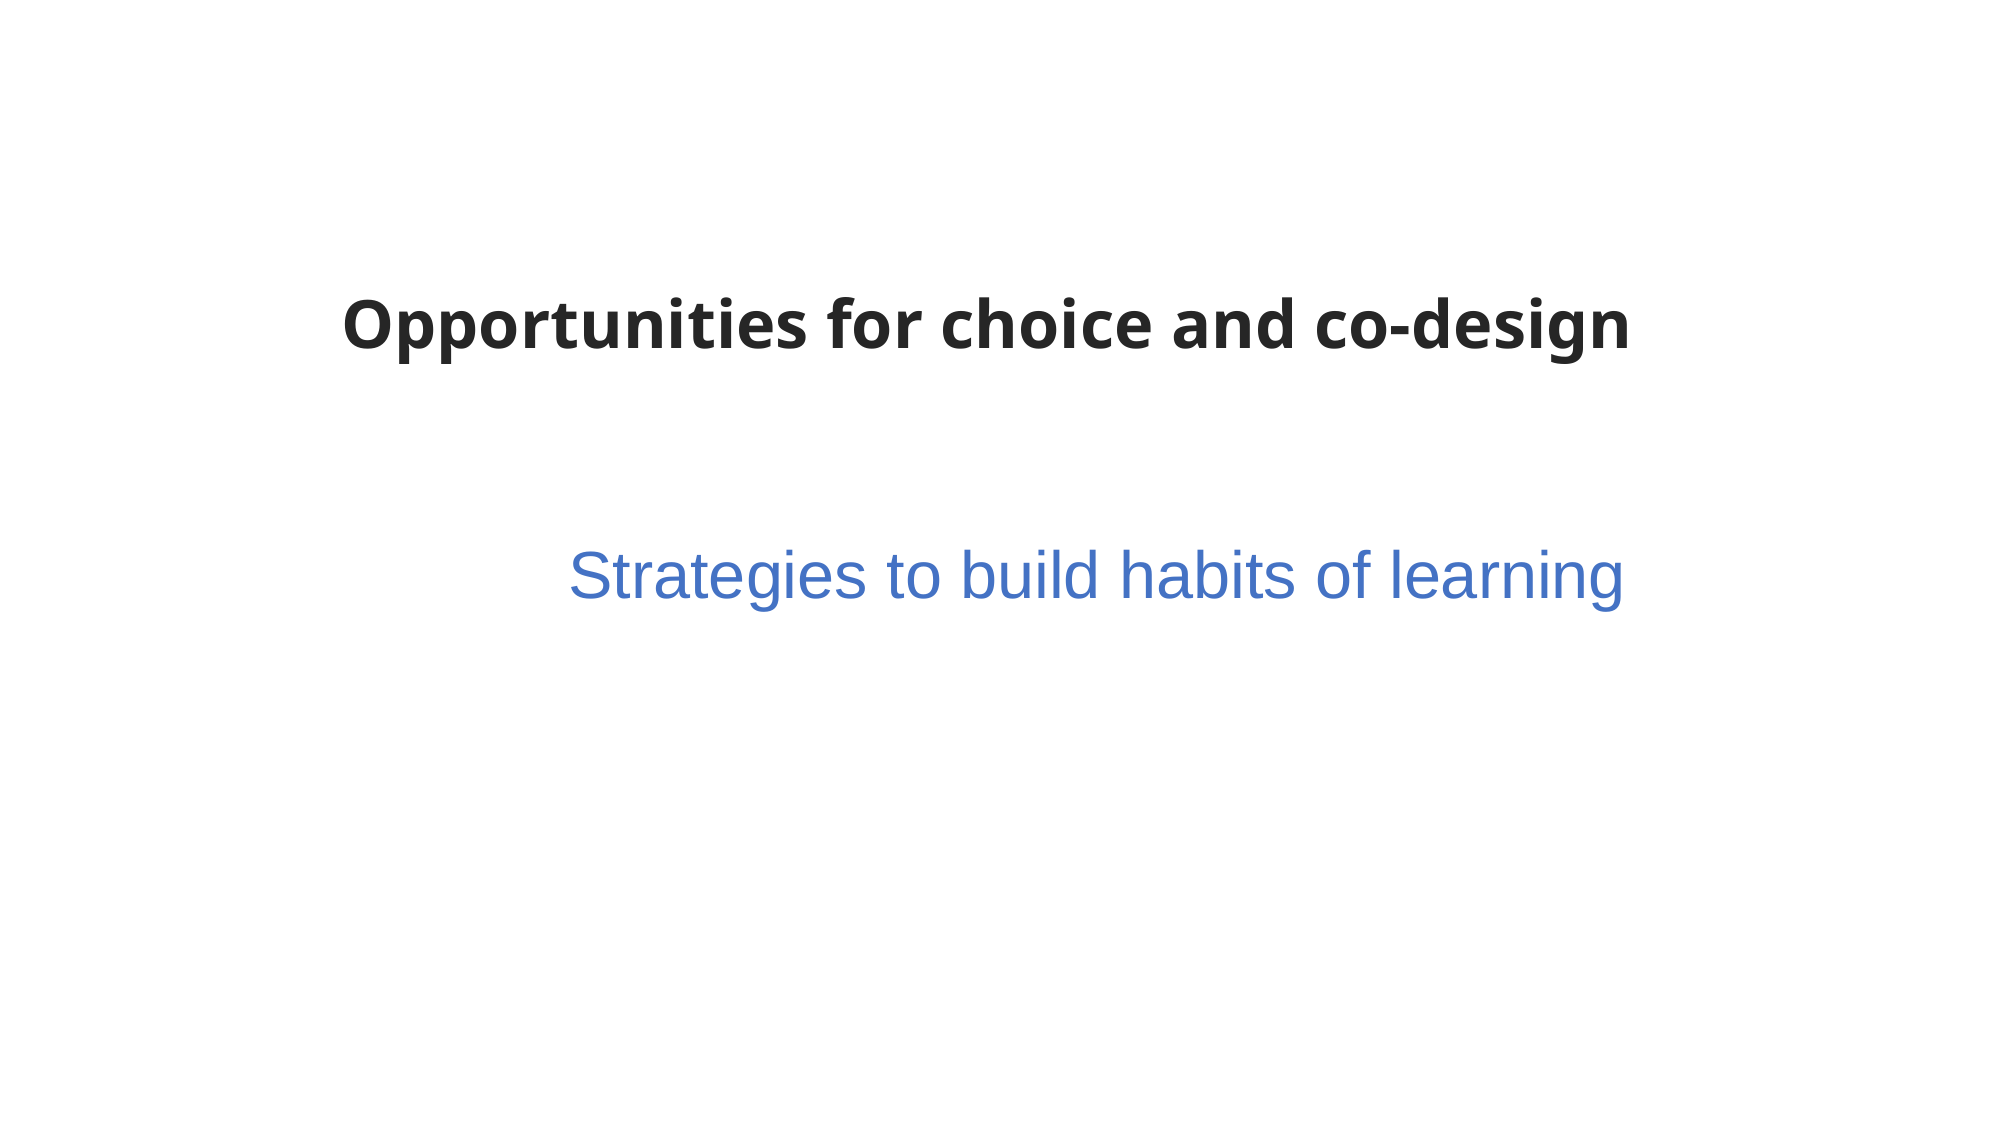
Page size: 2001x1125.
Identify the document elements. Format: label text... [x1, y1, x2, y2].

text_box Strategies to build habits of learning [545, 524, 1650, 620]
text_box Opportunities for choice and co-design [324, 274, 1650, 370]
